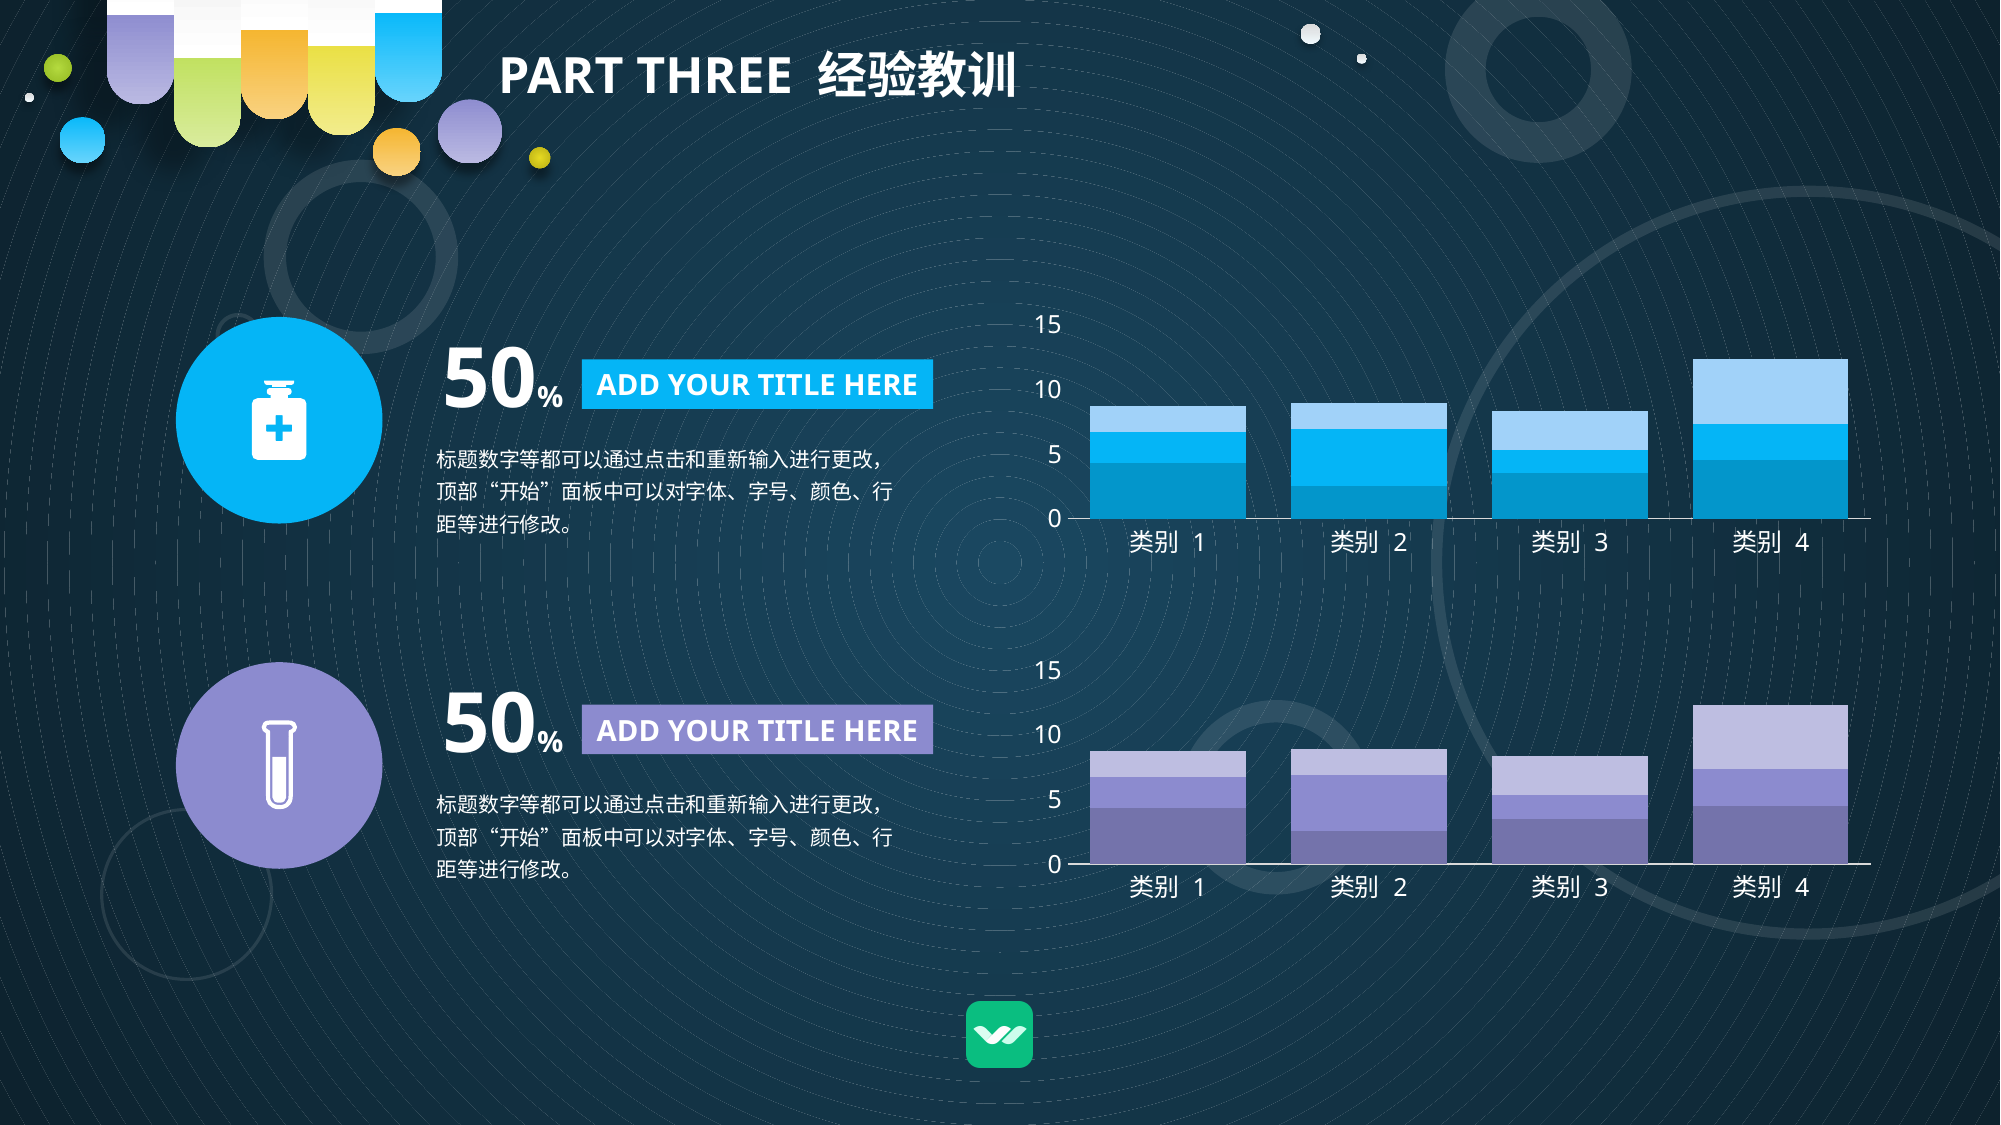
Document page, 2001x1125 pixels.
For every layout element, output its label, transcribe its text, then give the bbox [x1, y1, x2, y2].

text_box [175, 662, 383, 869]
chart [1016, 301, 1889, 565]
list PART THREE 经验教训 [482, 33, 1358, 122]
text_box 50% [427, 317, 579, 431]
text_box 标题数字等都可以通过点击和重新输入进行更改，顶部“开始”面板中可以对字体、字号、颜色、行距等进行修改。 [422, 776, 920, 889]
text_box 标题数字等都可以通过点击和重新输入进行更改，顶部“开始”面板中可以对字体、字号、颜色、行距等进行修改。 [422, 431, 920, 544]
picture [966, 1001, 1033, 1068]
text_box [175, 316, 383, 524]
text_box ADD YOUR TITLE HERE [581, 704, 934, 755]
chart [1016, 647, 1889, 910]
text_box ADD YOUR TITLE HERE [581, 359, 934, 409]
text_box 50% [427, 662, 579, 776]
